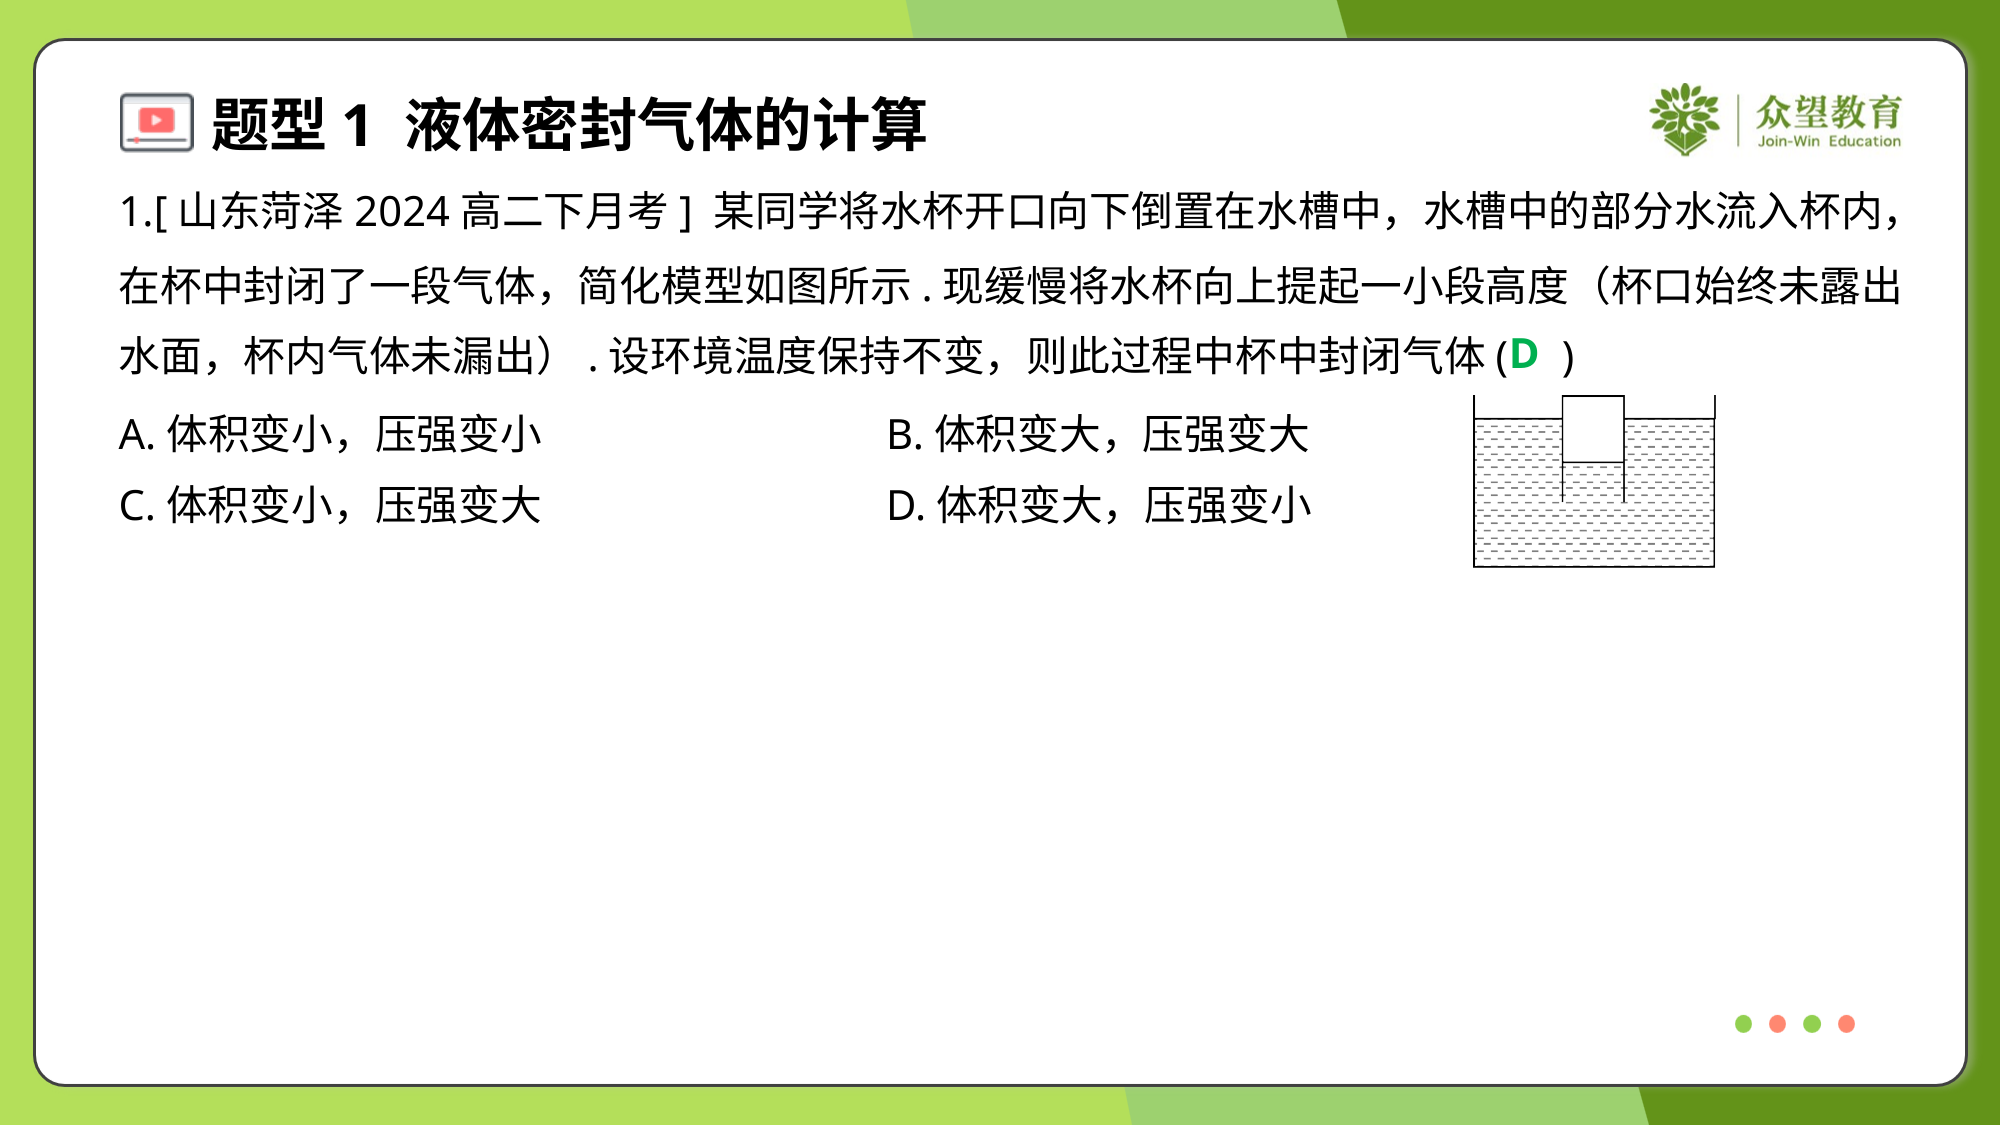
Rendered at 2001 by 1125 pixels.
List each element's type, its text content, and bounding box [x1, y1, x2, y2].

text_box D [1492, 306, 1556, 371]
text_box 1.[山东菏泽2024高二下月考] 某同学将水杯开口向下倒置在水槽中，水槽中的部分水流入杯内， 在杯中封闭了一段气体，简化模型如图所示.现缓慢将水杯向上提起一小段高度（杯口始终未露出 水面，杯内气体未漏出）.设环境温度保持不变，则此过程中杯中封闭气体( ) [118, 159, 1883, 373]
picture [0, 0, 2000, 1125]
text_box A.体积变小，压强变小 B.体积变大，压强变大 C.体积变小，压强变大 D.体积变大，压强变小 [118, 382, 1619, 522]
